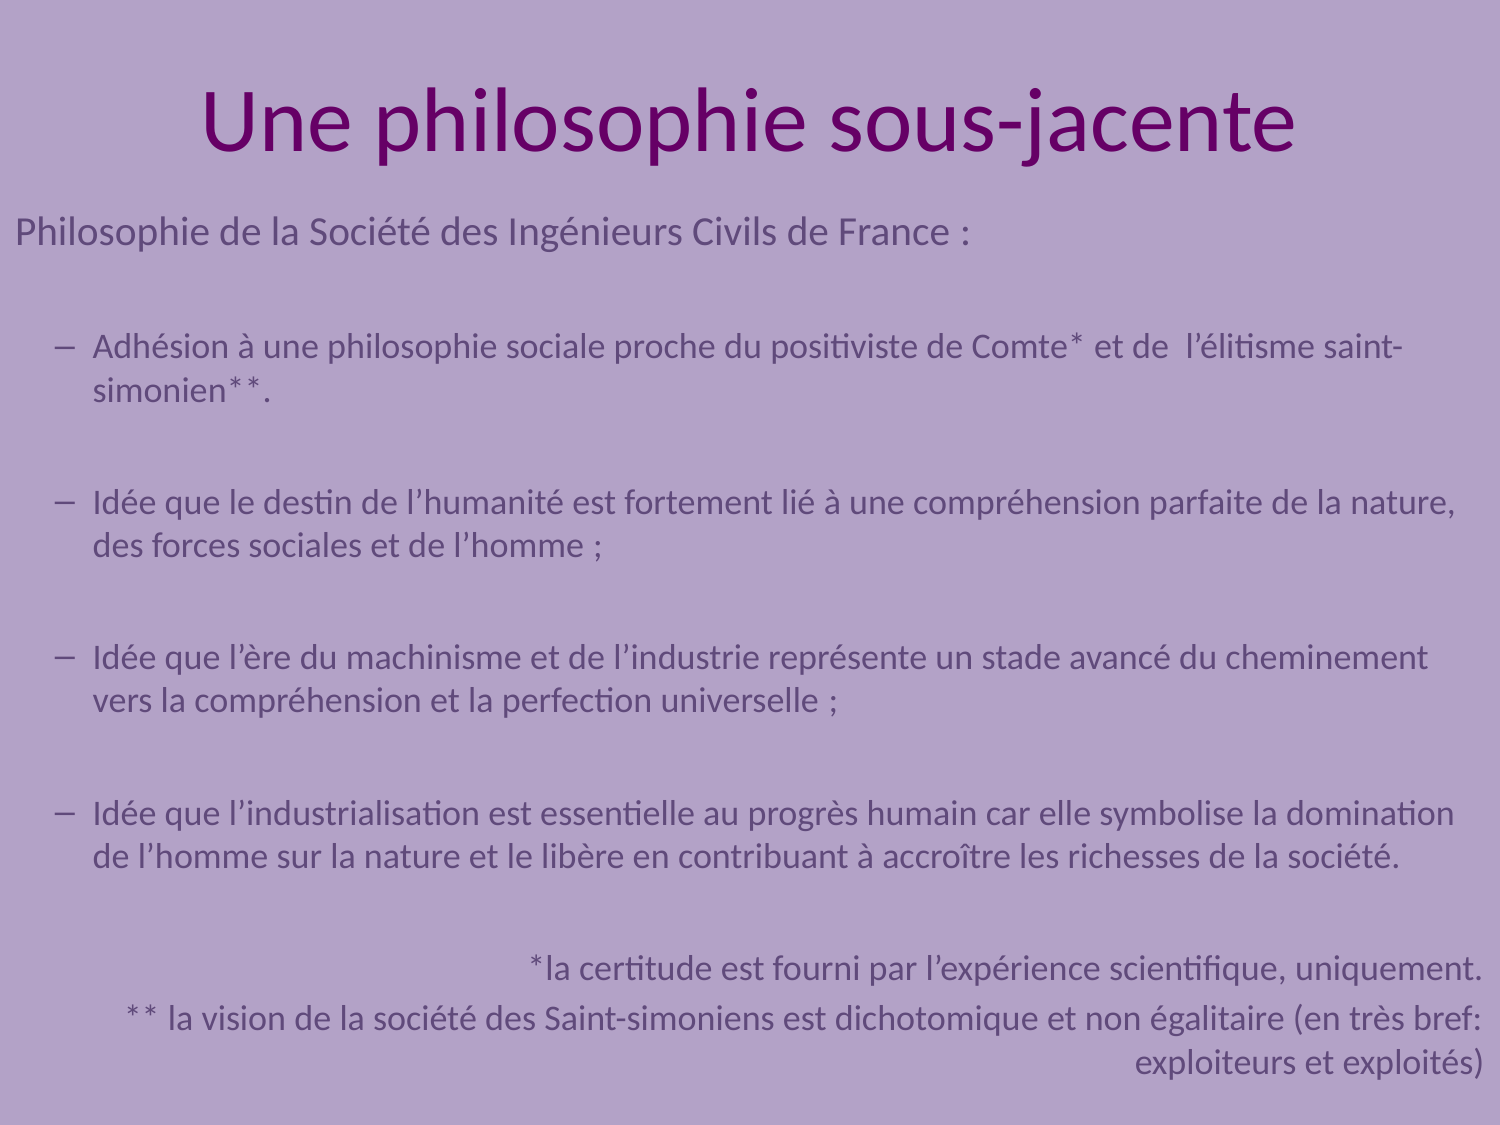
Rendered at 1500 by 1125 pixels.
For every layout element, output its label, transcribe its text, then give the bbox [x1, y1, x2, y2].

title Une philosophie sous-jacente [75, 45, 1425, 185]
list Philosophie de la Société des Ingénieurs Civils de France : Adhésion à une philosophie sociale proche du positiviste de Comte* et de l’élitisme saint-simonien**. Idée que le destin de l’humanité est fortement lié à une compréhension parfaite de la nature, des forces sociales et de l’homme ; Idée que l’ère du machinisme et de l’industrie représente un stade avancé du cheminement vers la compréhension et la perfection universelle ; Idée que l’industrialisation est essentielle au progrès humain car elle symbolise la domination de l’homme sur la nature et le libère en contribuant à accroître les richesses de la société. *la certitude est fourni par l’expérience scientifique, uniquement. ** la vision de la société des Saint-simoniens est dichotomique et non égalitaire (en très bref: exploiteurs et exploités) [0, 196, 1500, 1094]
